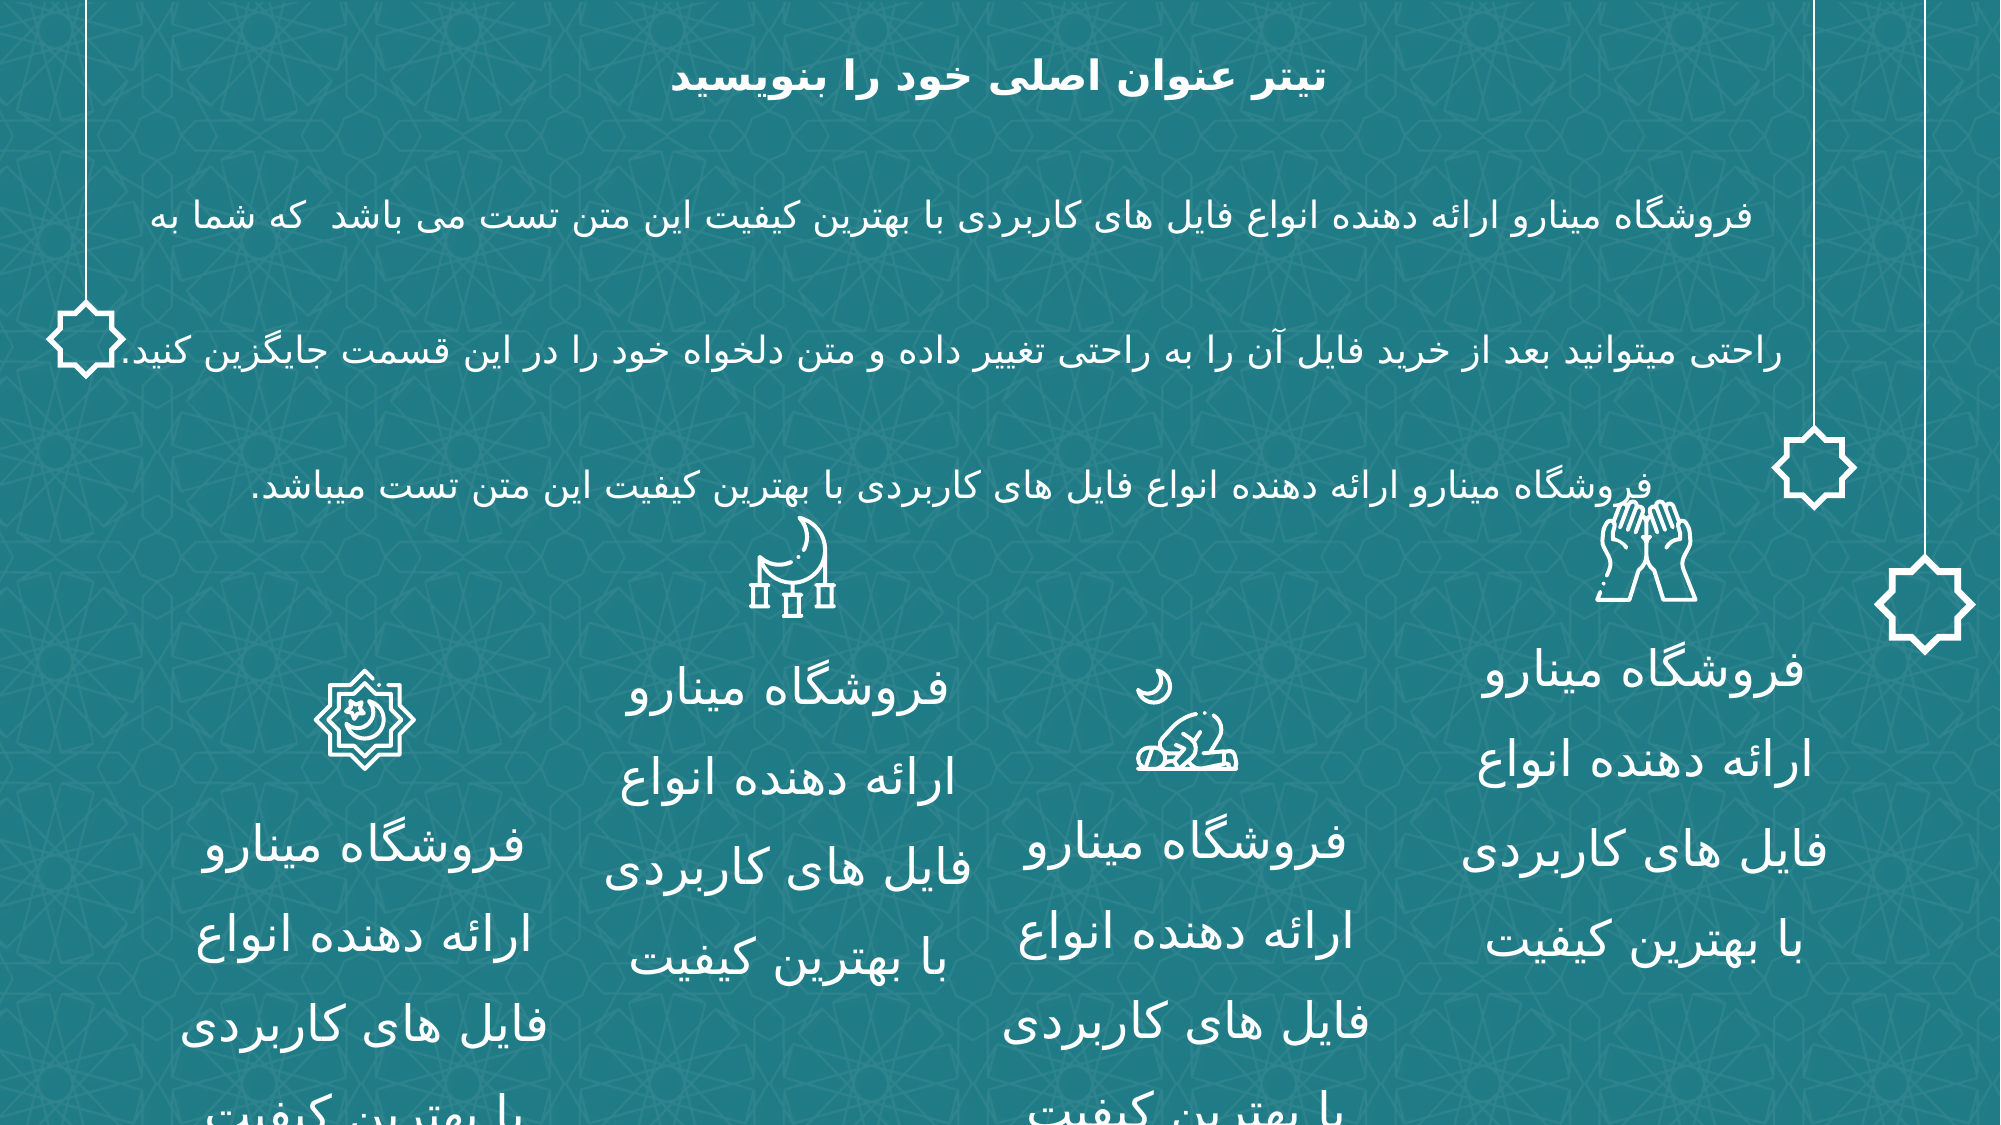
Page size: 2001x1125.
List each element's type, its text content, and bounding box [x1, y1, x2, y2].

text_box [1135, 668, 1239, 771]
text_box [1873, 0, 1977, 656]
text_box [45, 0, 127, 380]
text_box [1771, 0, 1858, 511]
text_box فروشگاه مینارو ارائه دهنده انواع فایل های کاربردی با بهترین کیفیت [566, 617, 1011, 993]
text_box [748, 515, 837, 618]
text_box فروشگاه مینارو ارائه دهنده انواع فایل های کاربردی با بهترین کیفیت [142, 773, 587, 1125]
text_box فروشگاه مینارو ارائه دهنده انواع فایل های کاربردی با بهترین کیفیت [965, 770, 1409, 1125]
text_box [1595, 499, 1698, 602]
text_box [313, 668, 417, 771]
text_box تیتر عنوان اصلی خود را بنویسید [573, 16, 1426, 93]
text_box فروشگاه مینارو ارائه دهنده انواع فایل های کاربردی با بهترین کیفیت [1423, 598, 1868, 974]
text_box فروشگاه مینارو ارائه دهنده انواع فایل های کاربردی با بهترین کیفیت این متن تست می باشد که شما به راحتی میتوانید بعد از خرید فایل آن را به راحتی تغییر داده و متن دلخواه خود را در این قسمت جایگزین کنید. فروشگاه مینارو ارائه دهنده انواع فایل های کاربردی با بهترین کیفیت این متن تست میباشد. [103, 93, 1802, 514]
